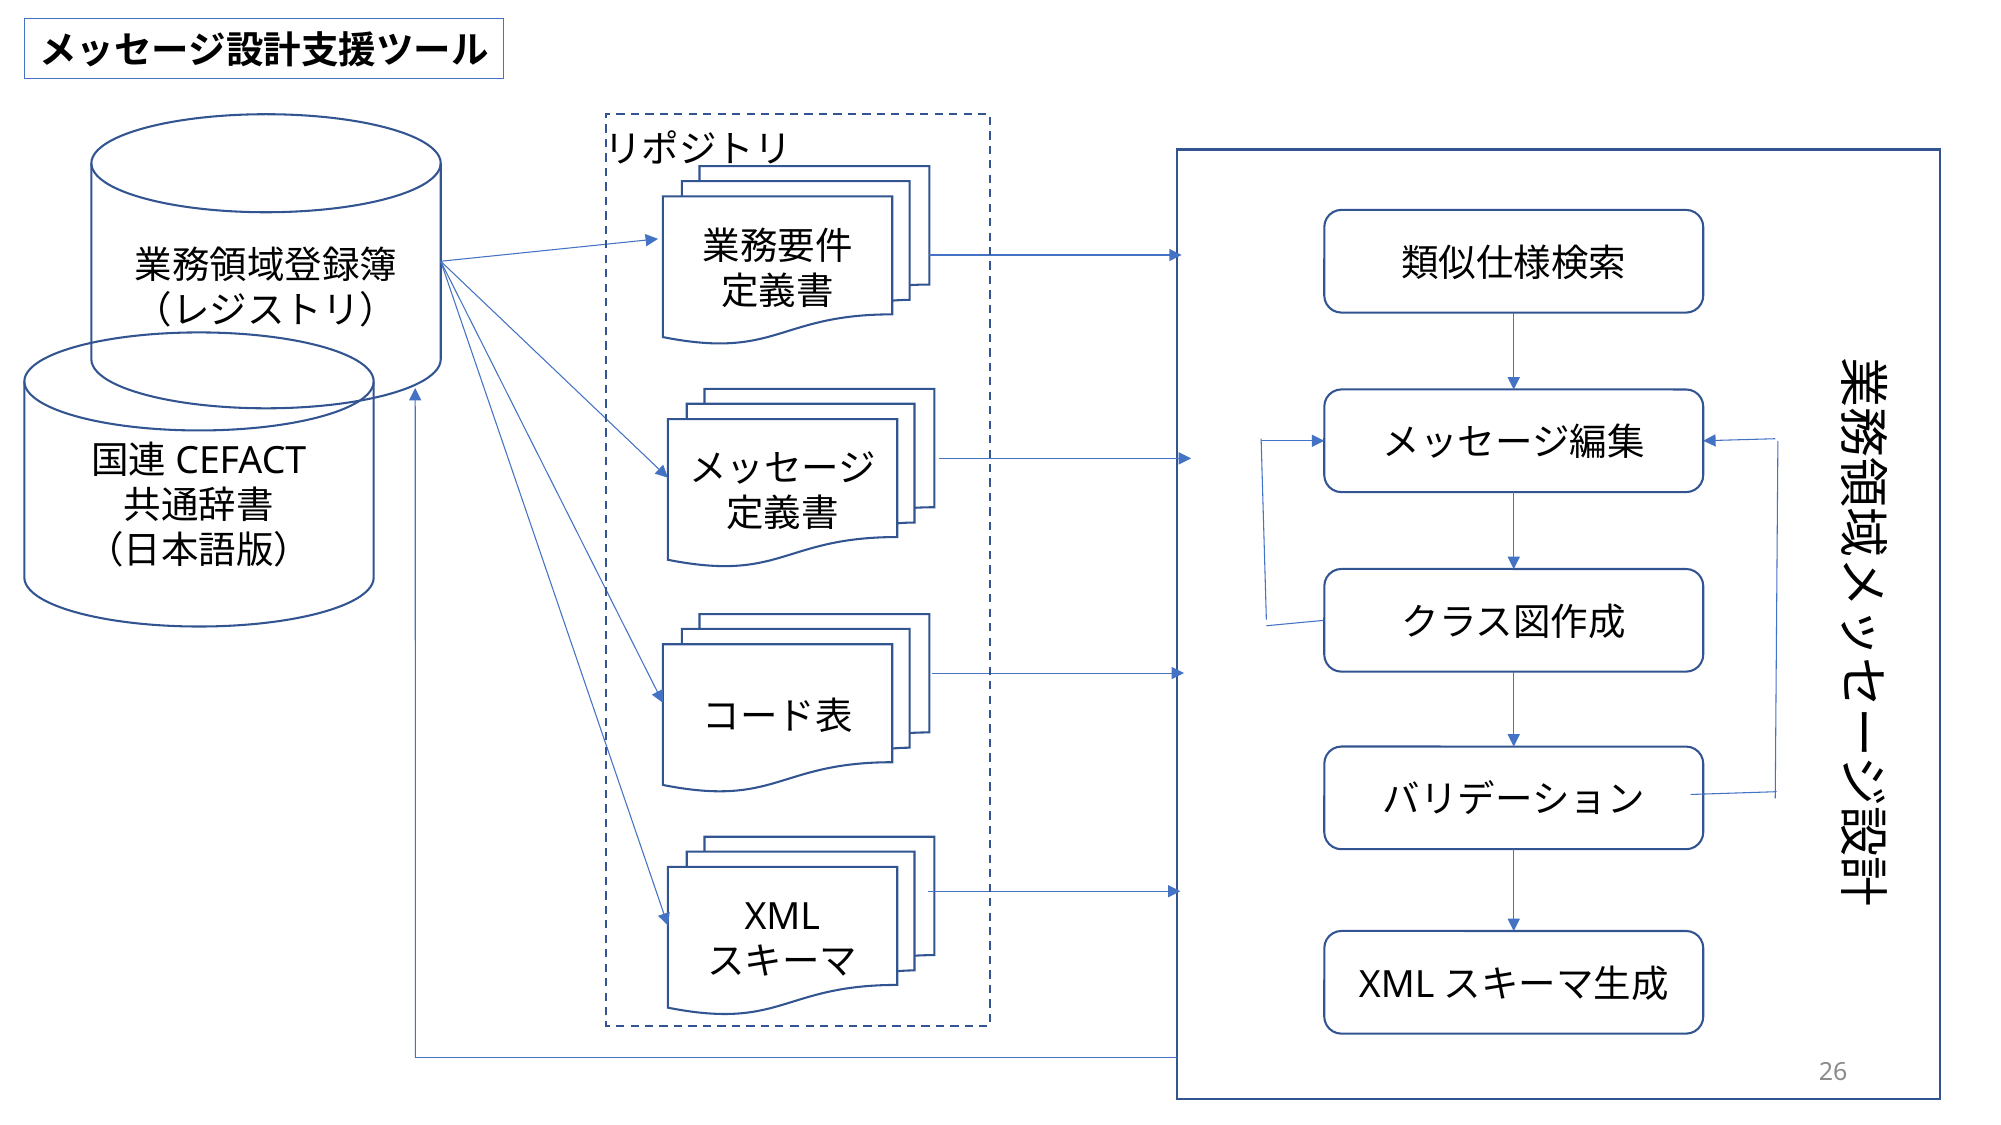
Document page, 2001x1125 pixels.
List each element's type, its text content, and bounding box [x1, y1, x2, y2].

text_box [440, 238, 658, 261]
text_box [605, 113, 991, 1027]
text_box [1266, 620, 1325, 626]
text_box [1690, 791, 1777, 795]
slide_number 26 [1412, 1042, 1863, 1103]
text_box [440, 261, 668, 926]
text_box 業務領域メッセージ設計 [1812, 238, 1904, 1026]
text_box 国連CEFACT 共通辞書 （日本語版） [23, 331, 375, 628]
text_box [1261, 441, 1267, 620]
text_box 業務領域登録簿 （レジストリ） [90, 113, 442, 399]
text_box リポジトリ [589, 117, 953, 178]
text_box [1176, 148, 1941, 1100]
text_box メッセージ設計支援ツール [24, 18, 504, 79]
